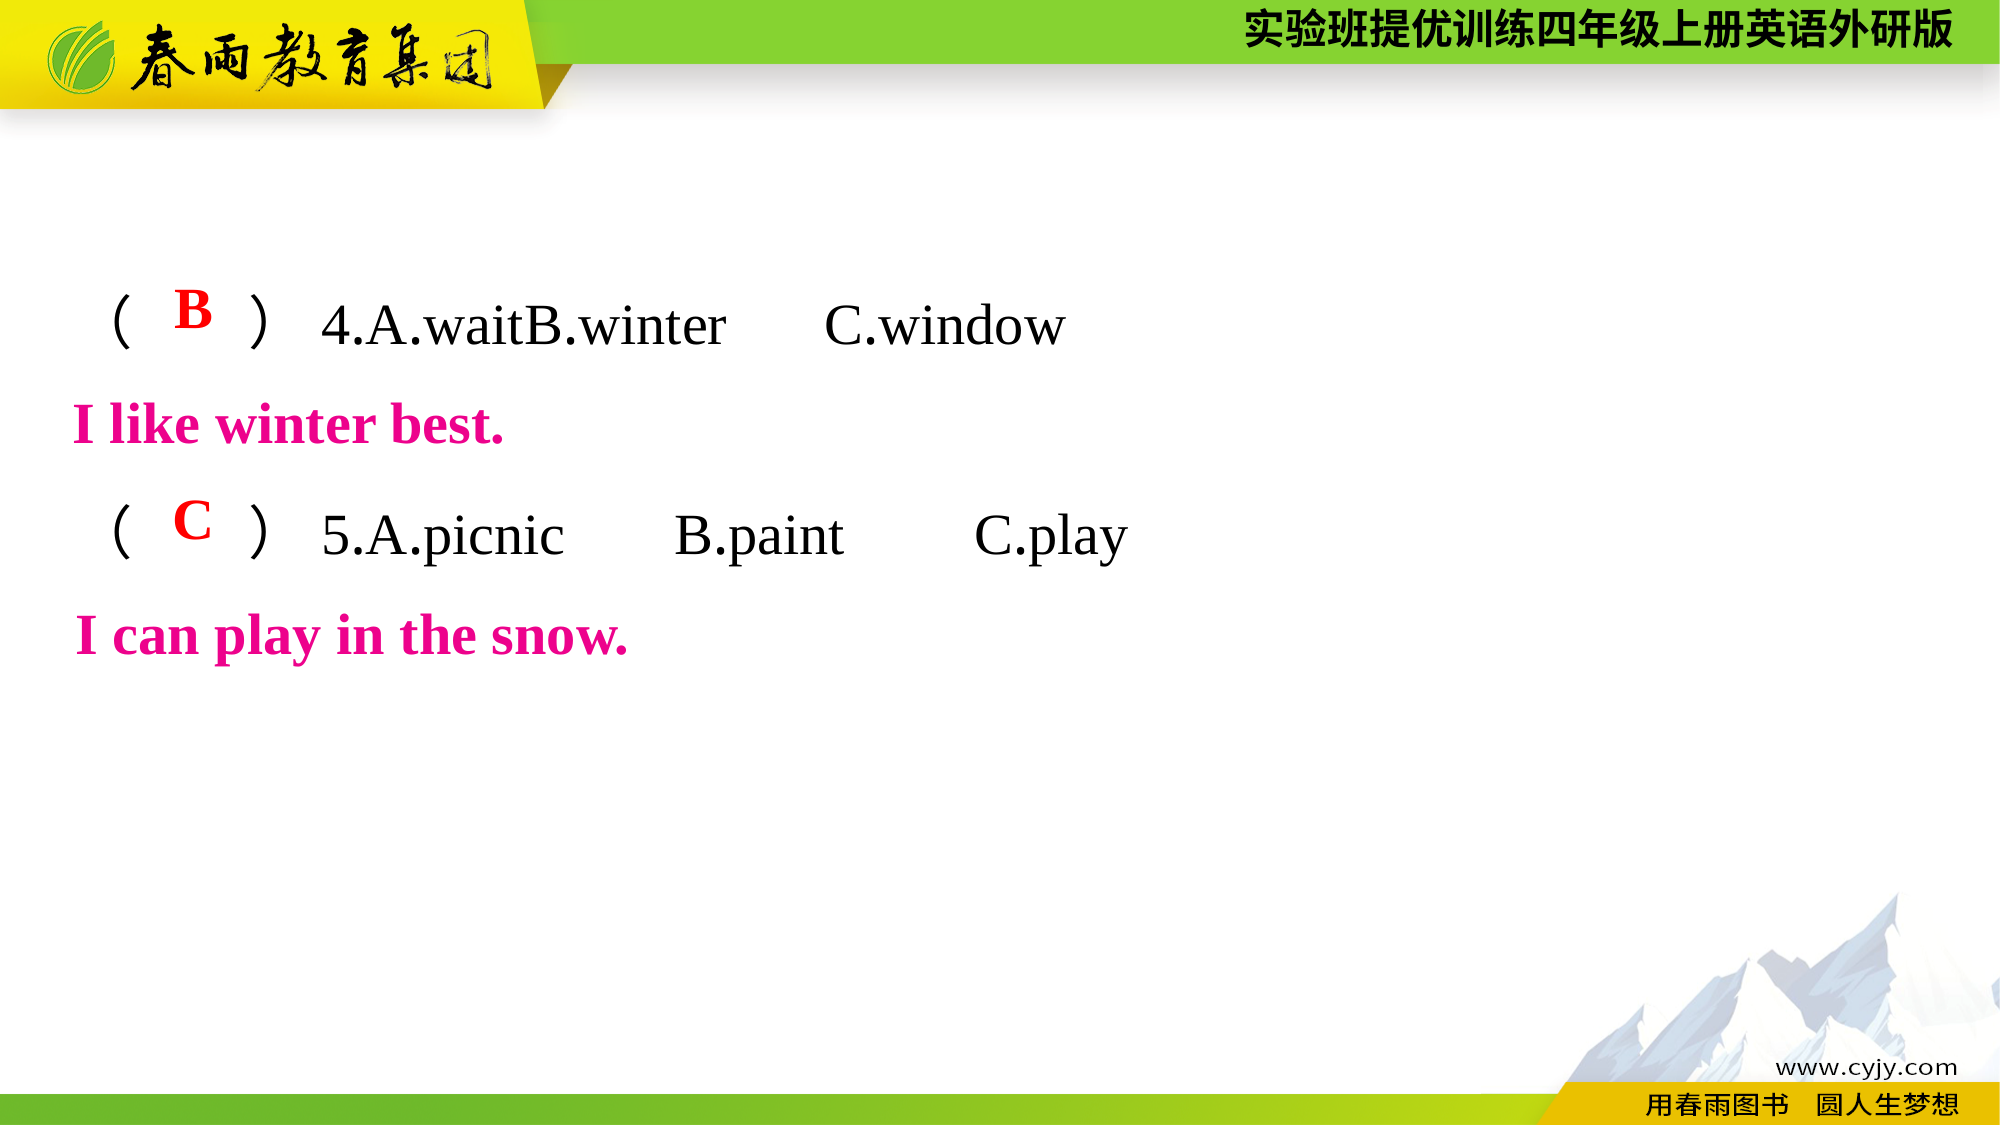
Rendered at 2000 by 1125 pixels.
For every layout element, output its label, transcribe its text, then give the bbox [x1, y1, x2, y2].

text_box I like winter best. [57, 342, 1942, 463]
picture [0, 0, 2000, 1125]
text_box I can play in the snow. [60, 553, 1945, 674]
list （ ）4.A.wait B.winter C.window （ ）5.A.picnic B.paint C.play [59, 243, 1944, 577]
text_box C [157, 473, 230, 559]
text_box B [160, 262, 229, 348]
